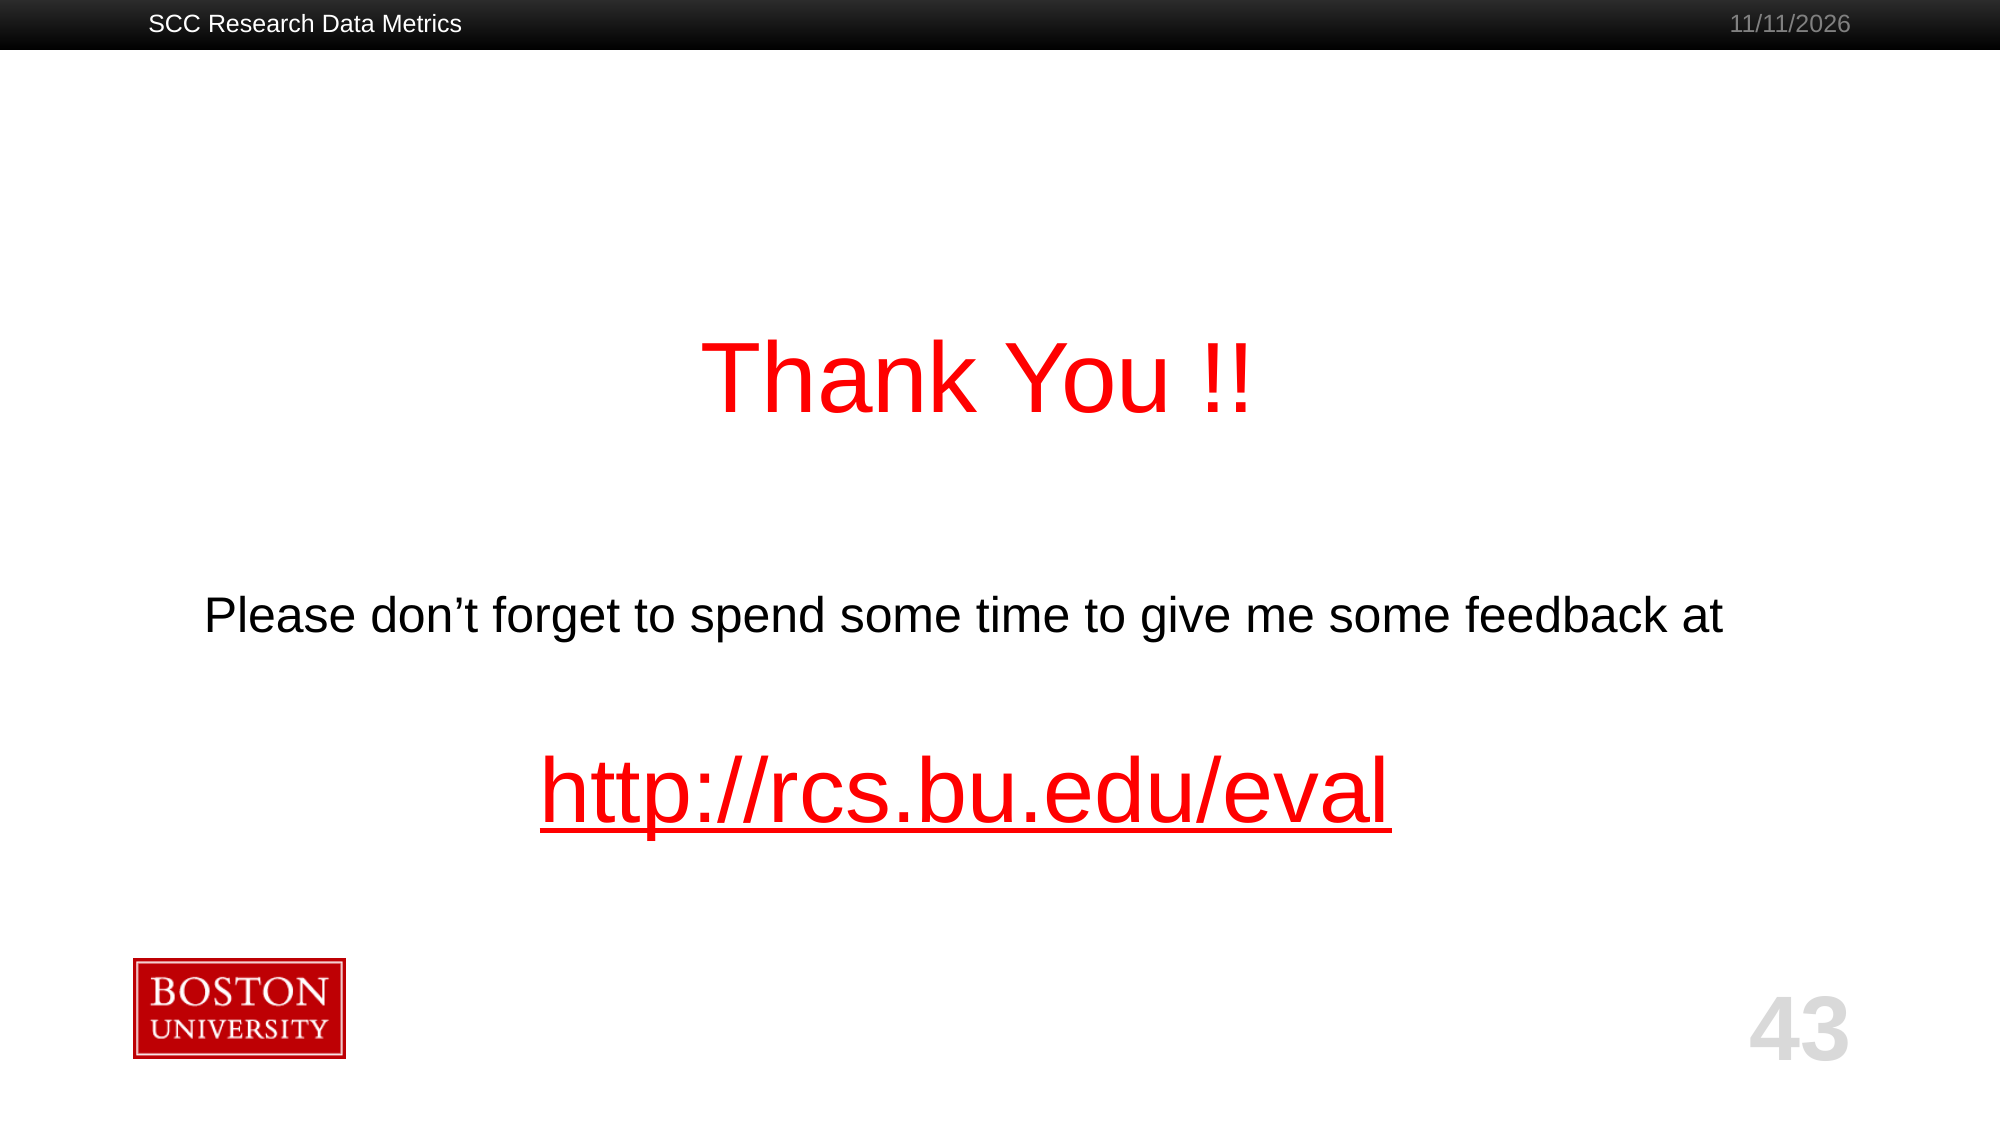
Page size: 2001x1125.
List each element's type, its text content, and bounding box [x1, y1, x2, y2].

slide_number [1449, 0, 1867, 51]
footer SCC Research Data Metrics [133, 0, 1251, 51]
slide_number 43 [1549, 968, 1867, 1082]
picture [133, 958, 346, 1059]
list Thank You !! Please don’t forget to spend some time to give me some feedback at http://rcs.bu.edu/eval [133, 165, 1824, 938]
